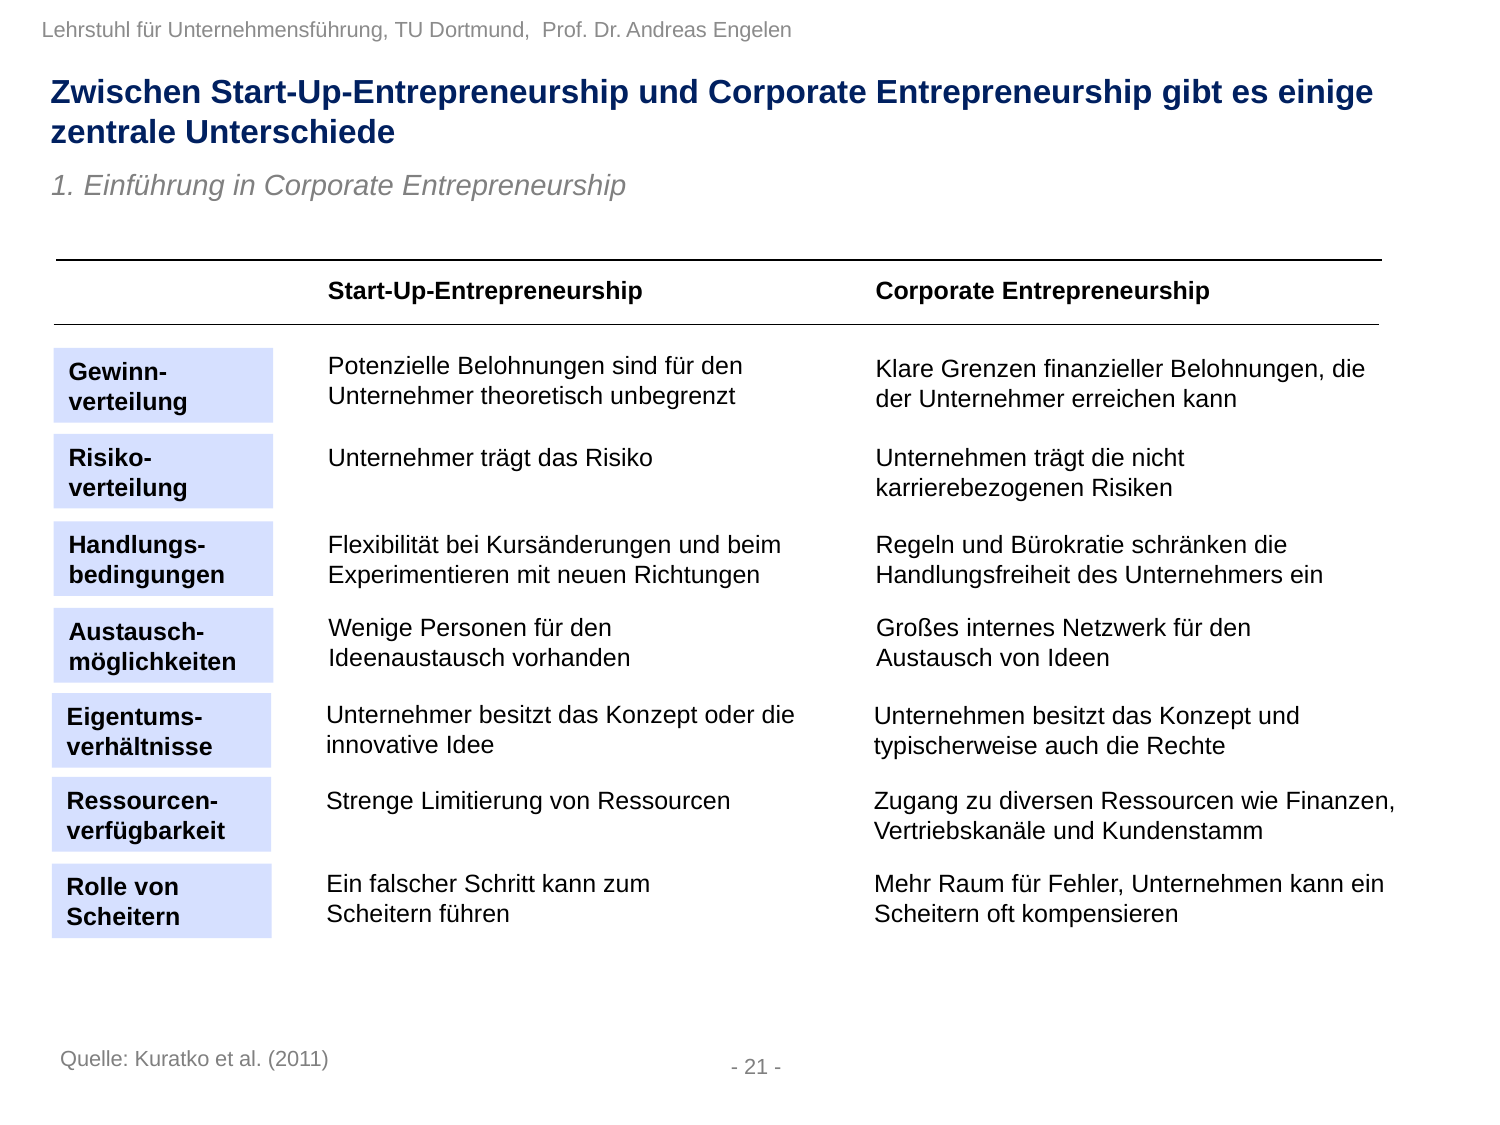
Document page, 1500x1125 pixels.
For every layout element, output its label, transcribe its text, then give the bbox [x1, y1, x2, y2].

text_box 1. Einführung in Corporate Entrepreneurship [36, 159, 643, 209]
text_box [51, 259, 1500, 967]
text_box Quelle: Kuratko et al. (2011) [45, 1037, 345, 1079]
slide_number - 21 - [599, 1045, 913, 1093]
text_box Zwischen Start-Up-Entrepreneurship und Corporate Entrepreneurship gibt es einige zentrale Unterschiede [35, 63, 1433, 158]
